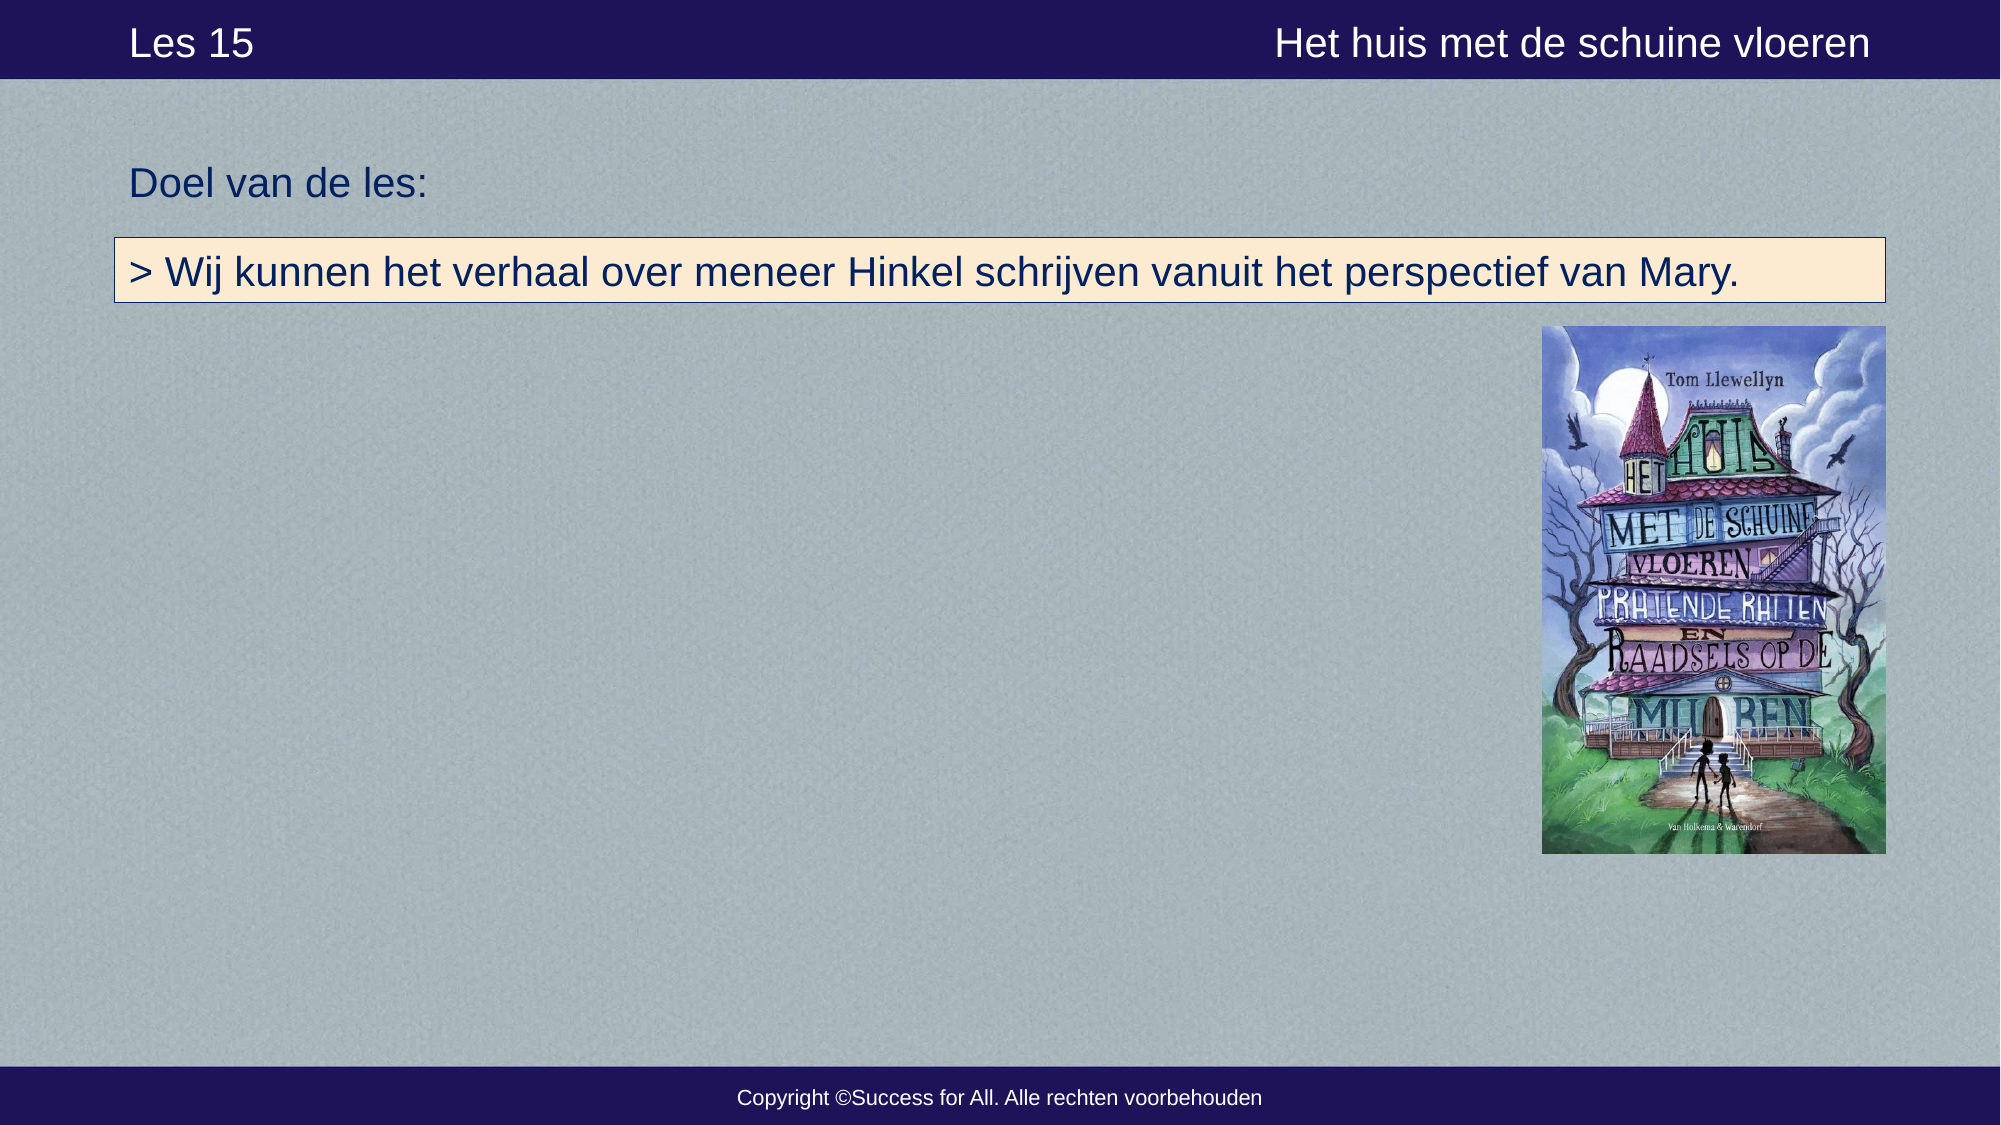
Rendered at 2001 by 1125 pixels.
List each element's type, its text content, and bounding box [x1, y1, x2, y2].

text_box Doel van de les: [113, 148, 1635, 214]
picture [0, 0, 2001, 1125]
text_box Les 15 [114, 8, 354, 73]
text_box > Wij kunnen het verhaal over meneer Hinkel schrijven vanuit het perspectief van Mary. [114, 237, 1886, 303]
text_box Het huis met de schuine vloeren [999, 8, 1886, 73]
text_box Copyright ©Success for All. Alle rechten voorbehouden [0, 1076, 2000, 1125]
